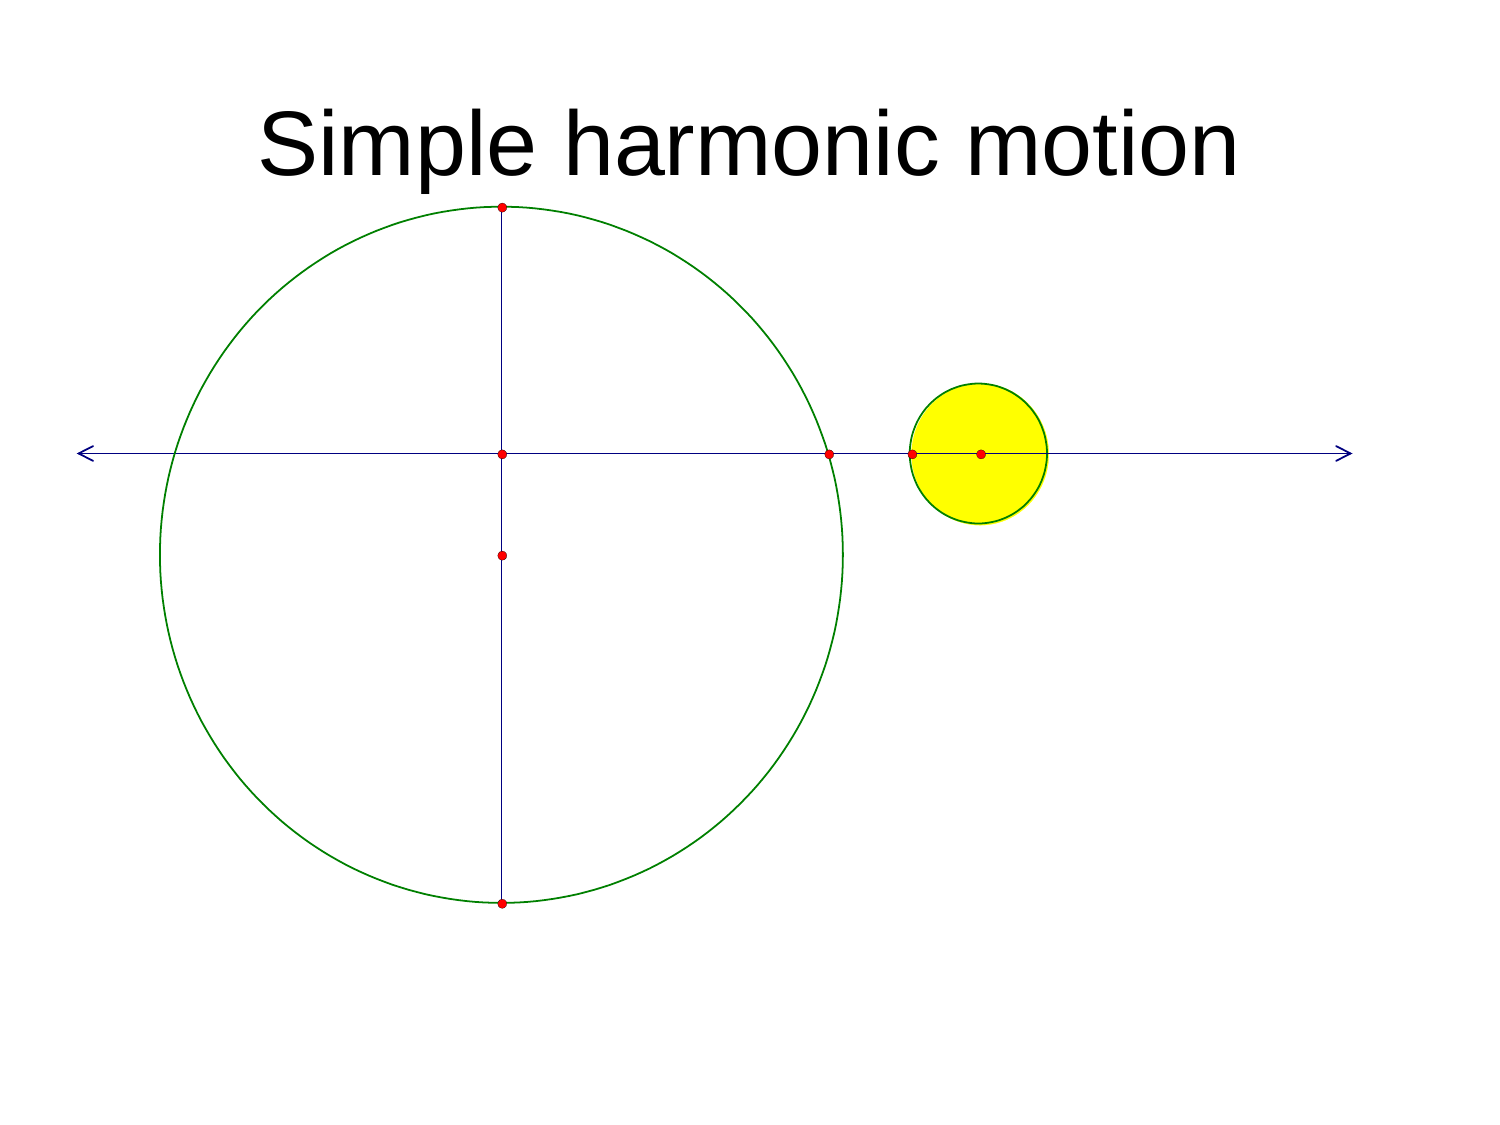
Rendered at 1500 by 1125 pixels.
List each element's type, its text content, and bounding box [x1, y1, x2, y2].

title Simple harmonic motion [74, 44, 1426, 233]
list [76, 184, 1353, 929]
text_box [797, 297, 1461, 1041]
